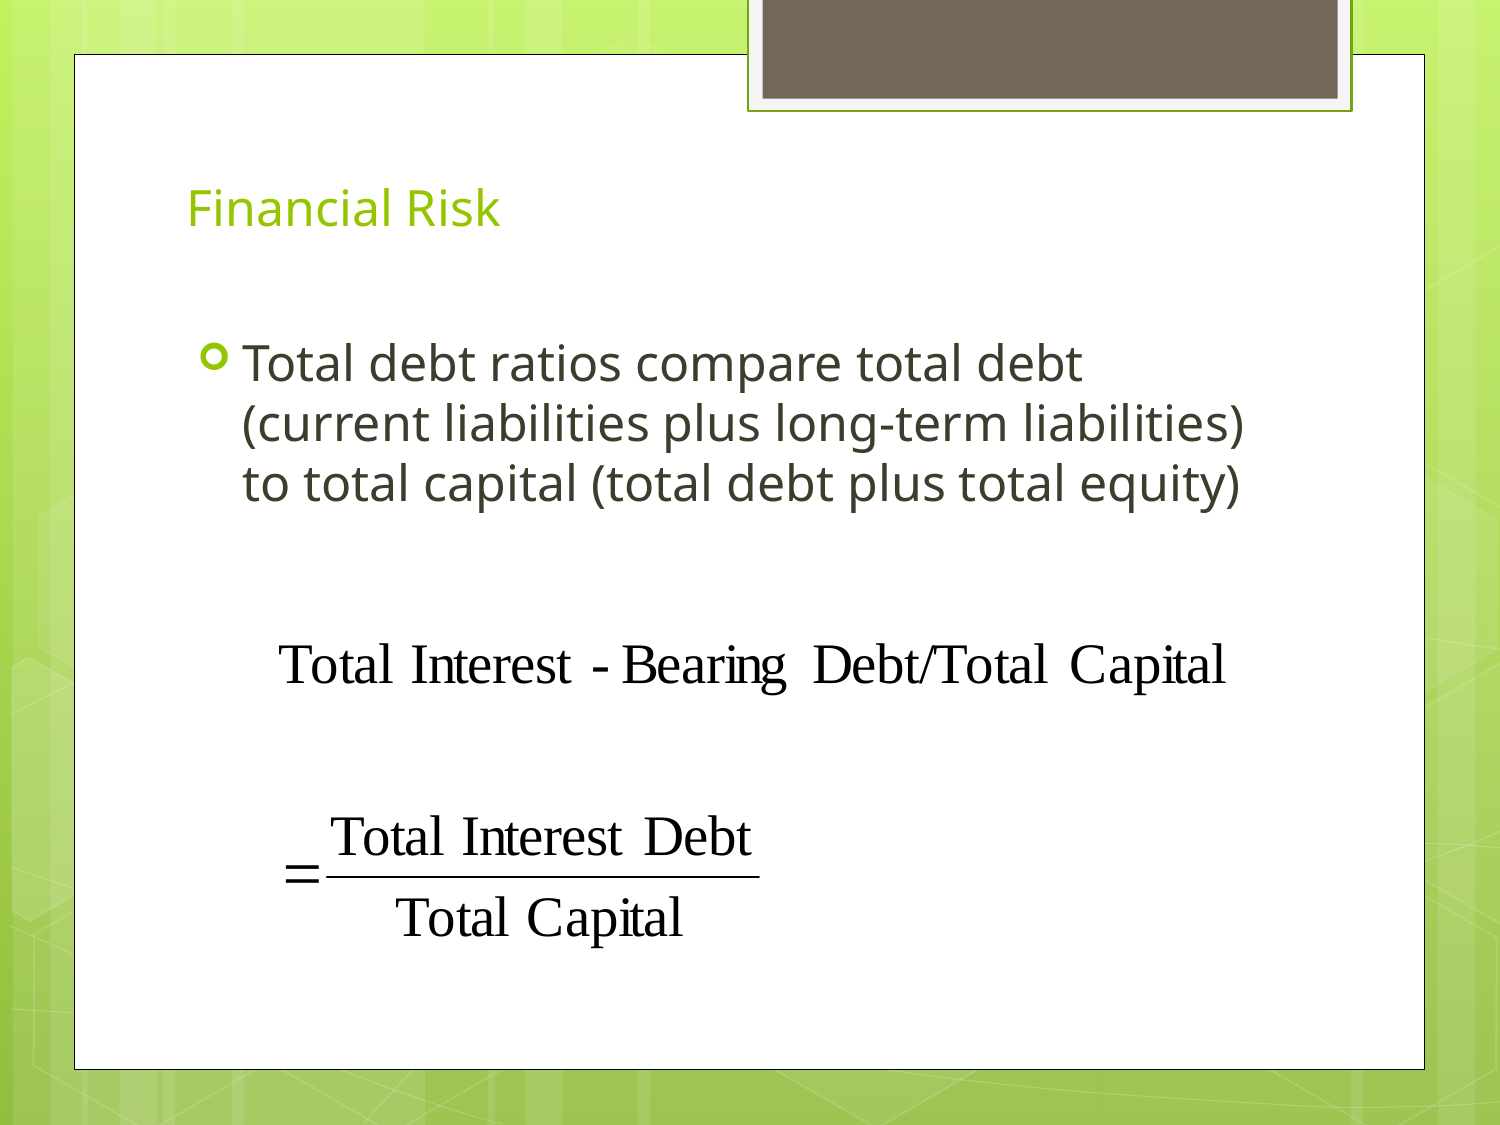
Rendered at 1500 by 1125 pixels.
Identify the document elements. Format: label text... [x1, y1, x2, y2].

title Financial Risk [171, 168, 1324, 245]
list Total debt ratios compare total debt (current liabilities plus long-term liabilities) to total capital (total debt plus total equity) [171, 324, 1283, 957]
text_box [270, 630, 1241, 958]
